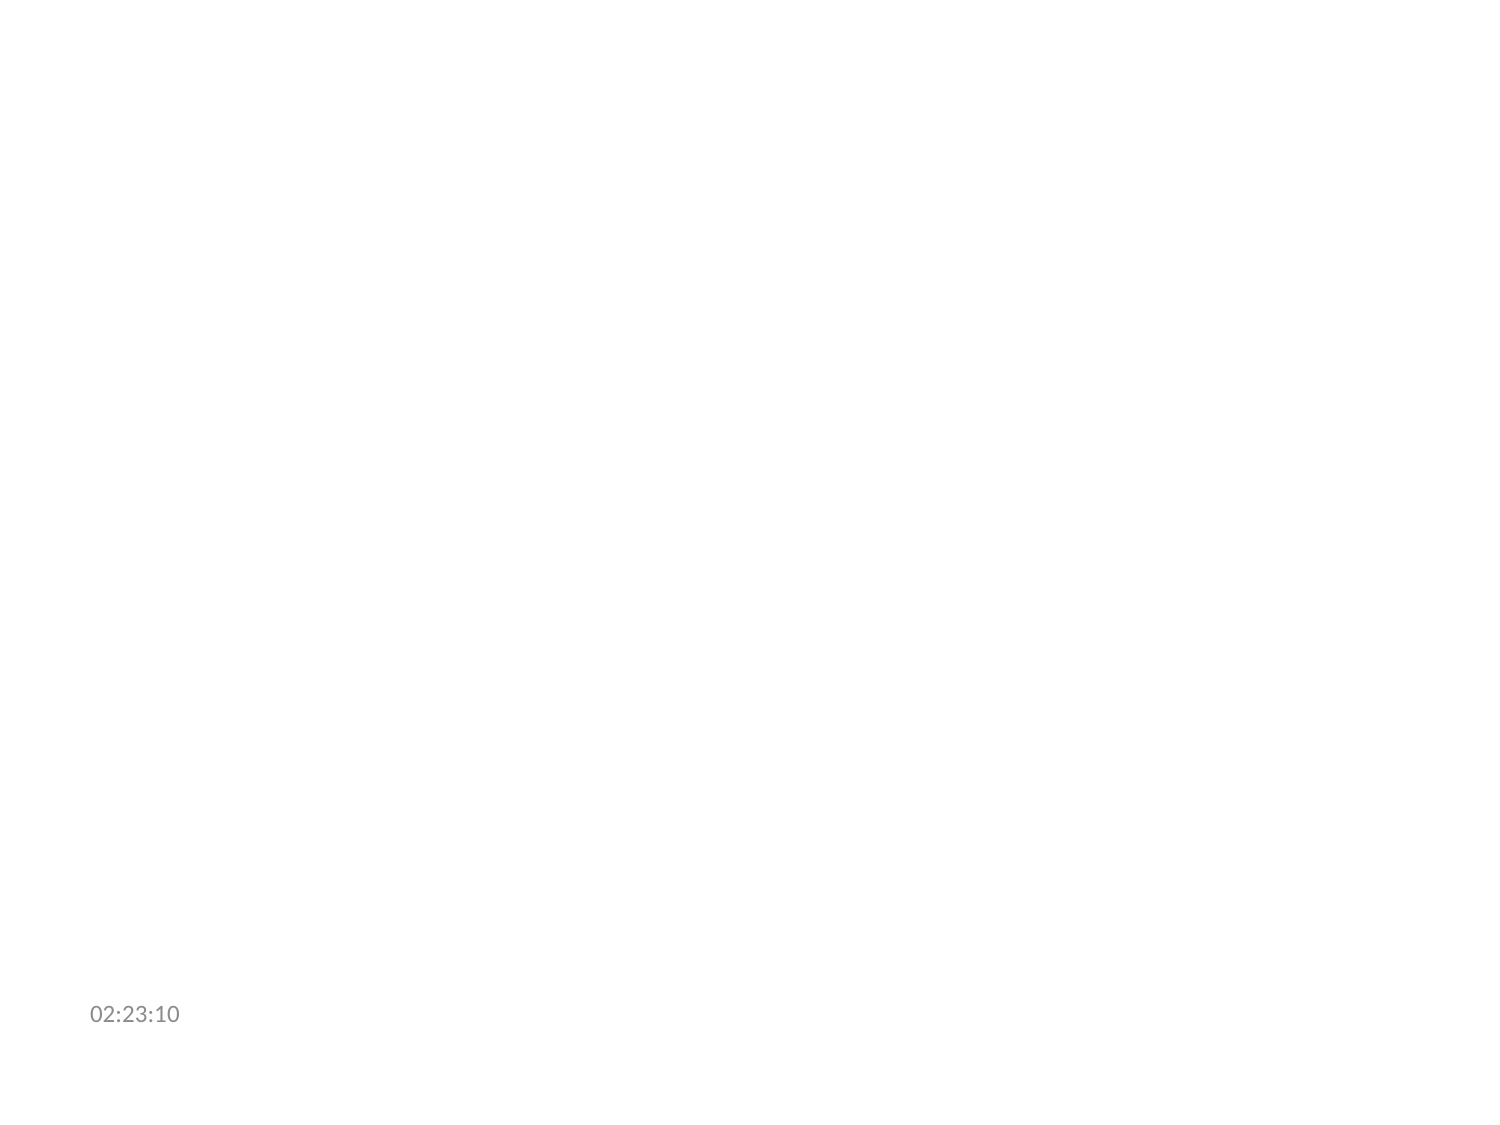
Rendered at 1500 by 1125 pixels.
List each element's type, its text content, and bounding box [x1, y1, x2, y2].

text_box 15:35:09 [75, 982, 425, 1043]
